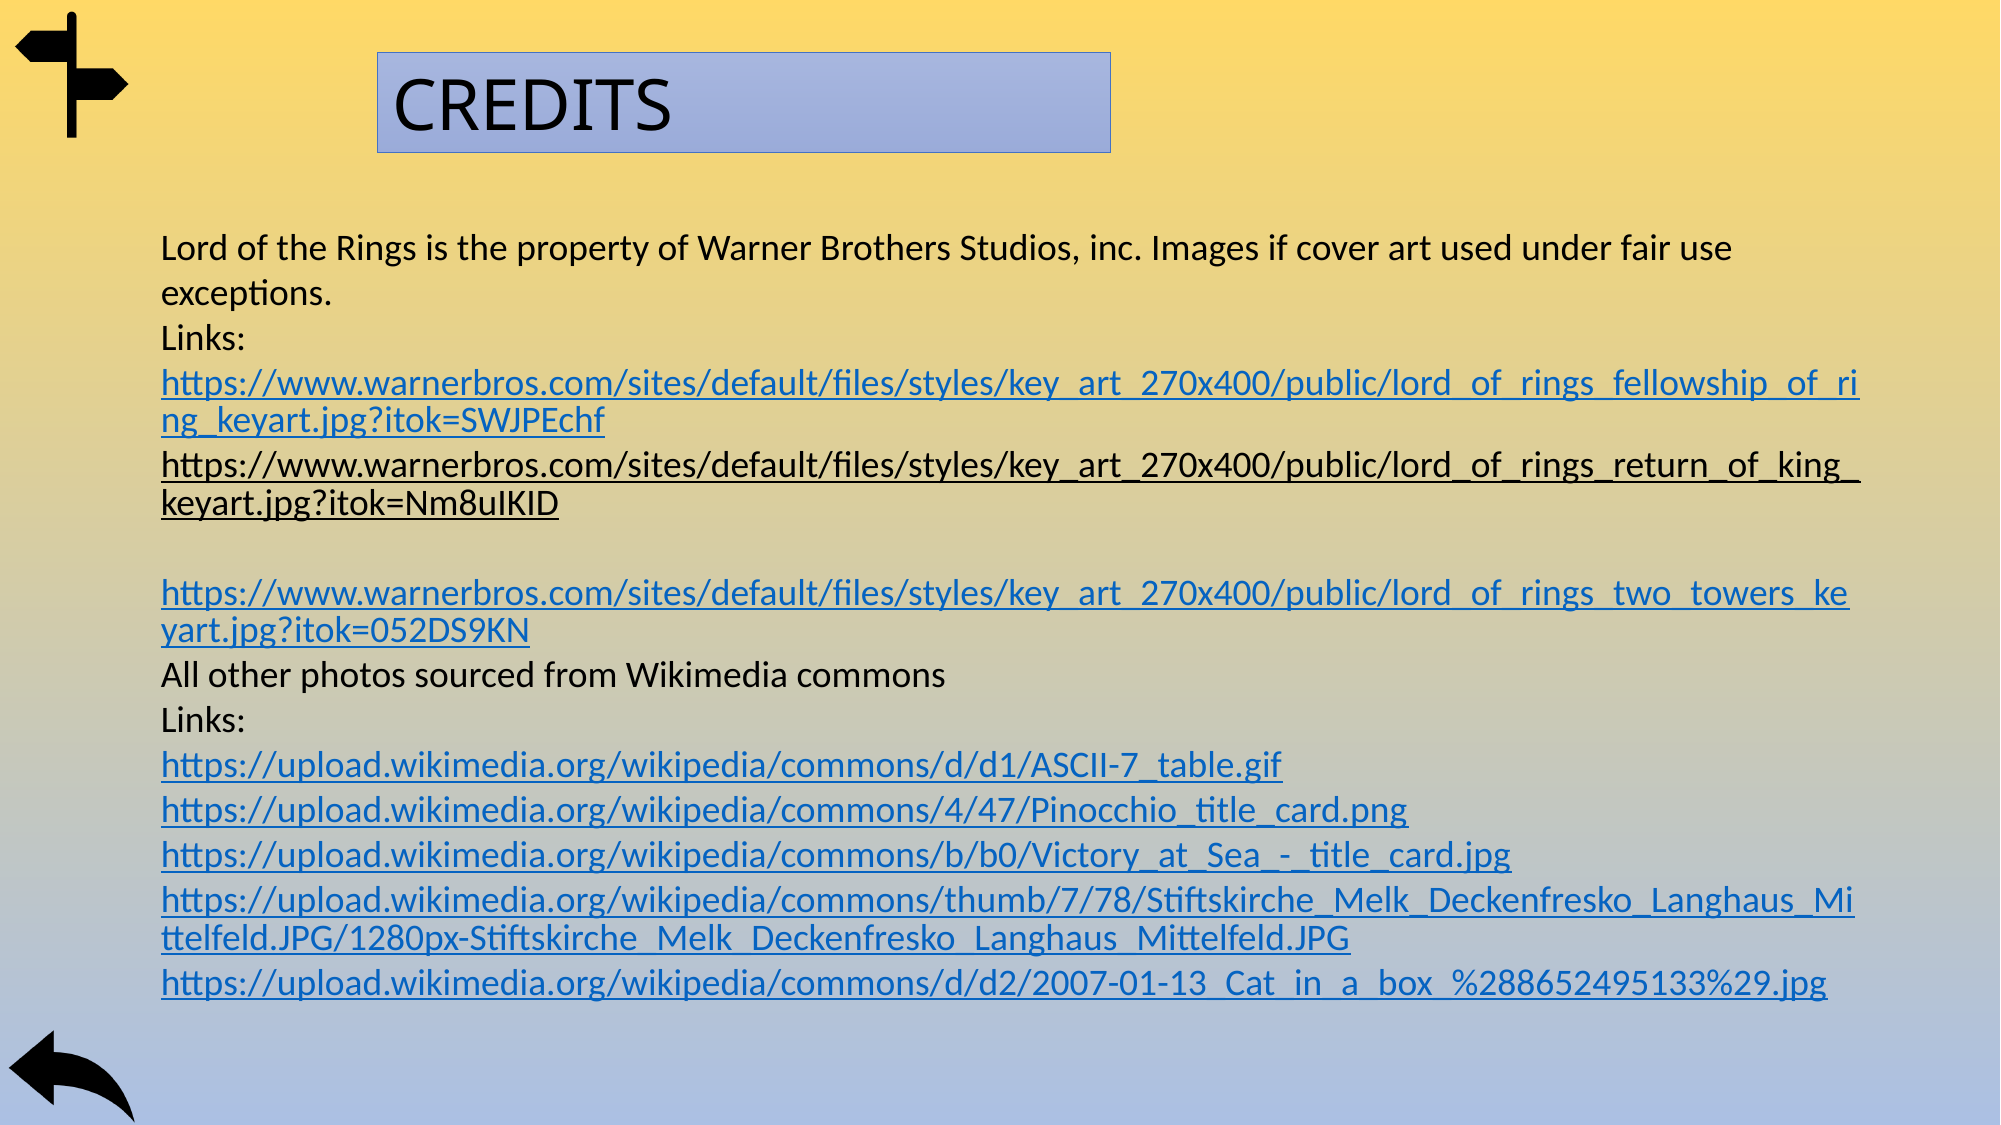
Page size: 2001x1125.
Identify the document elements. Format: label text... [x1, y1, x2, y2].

text_box Lord of the Rings is the property of Warner Brothers Studios, inc. Images if cover art used under fair use exceptions. Links: https://www.warnerbros.com/sites/default/files/styles/key_art_270x400/public/lord_of_rings_fellowship_of_ring_keyart.jpg?itok=SWJPEchf https://www.warnerbros.com/sites/default/files/styles/key_art_270x400/public/lord_of_rings_return_of_king_keyart.jpg?itok=Nm8uIKID https://www.warnerbros.com/sites/default/files/styles/key_art_270x400/public/lord_of_rings_two_towers_keyart.jpg?itok=052DS9KN All other photos sourced from Wikimedia commons Links: https://upload.wikimedia.org/wikipedia/commons/d/d1/ASCII-7_table.gif https://upload.wikimedia.org/wikipedia/commons/4/47/Pinocchio_title_card.png https://upload.wikimedia.org/wikipedia/commons/b/b0/Victory_at_Sea_-_title_card.jpg https://upload.wikimedia.org/wikipedia/commons/thumb/7/78/Stiftskirche_Melk_Deckenfresko_Langhaus_Mittelfeld.JPG/1280px-Stiftskirche_Melk_Deckenfresko_Langhaus_Mittelfeld.JPG https://upload.wikimedia.org/wikipedia/commons/d/d2/2007-01-13_Cat_in_a_box_%288652495133%29.jpg [146, 215, 1878, 906]
text_box CREDITS [377, 52, 1111, 153]
picture [0, 1000, 147, 1125]
picture [0, 0, 147, 150]
